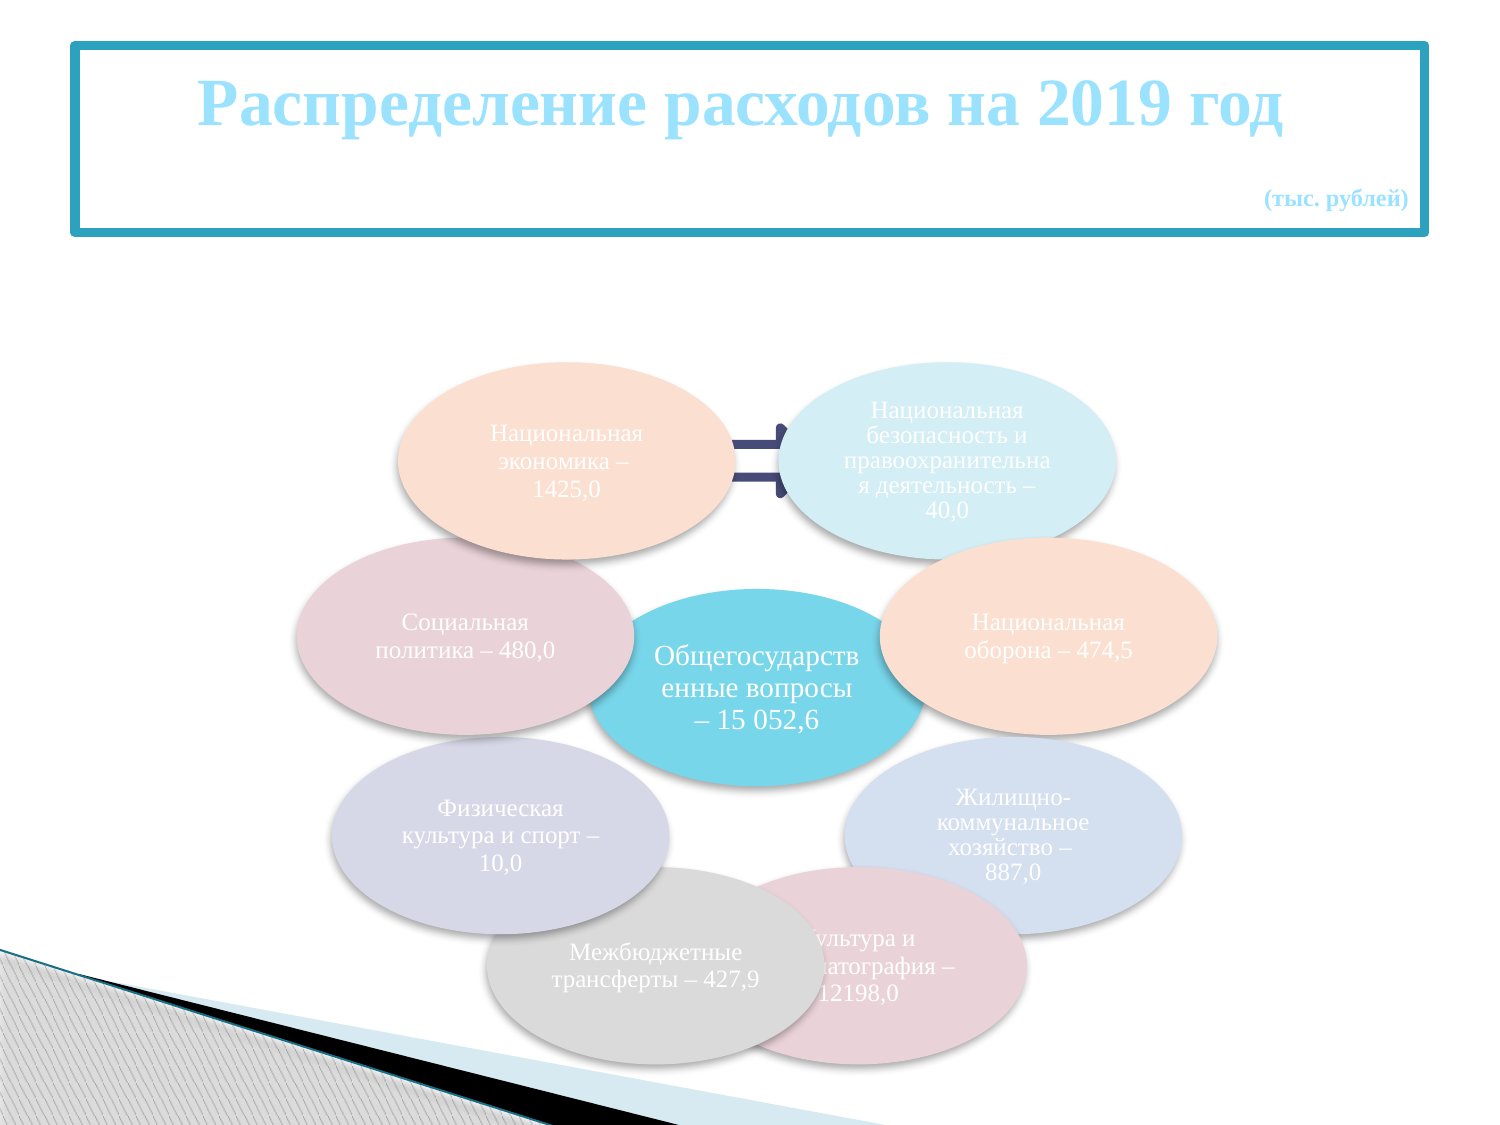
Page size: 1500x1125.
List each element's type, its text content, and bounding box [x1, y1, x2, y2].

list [81, 292, 1433, 1083]
title Распределение расходов на 2019 год (тыс. рублей) [70, 41, 1429, 237]
